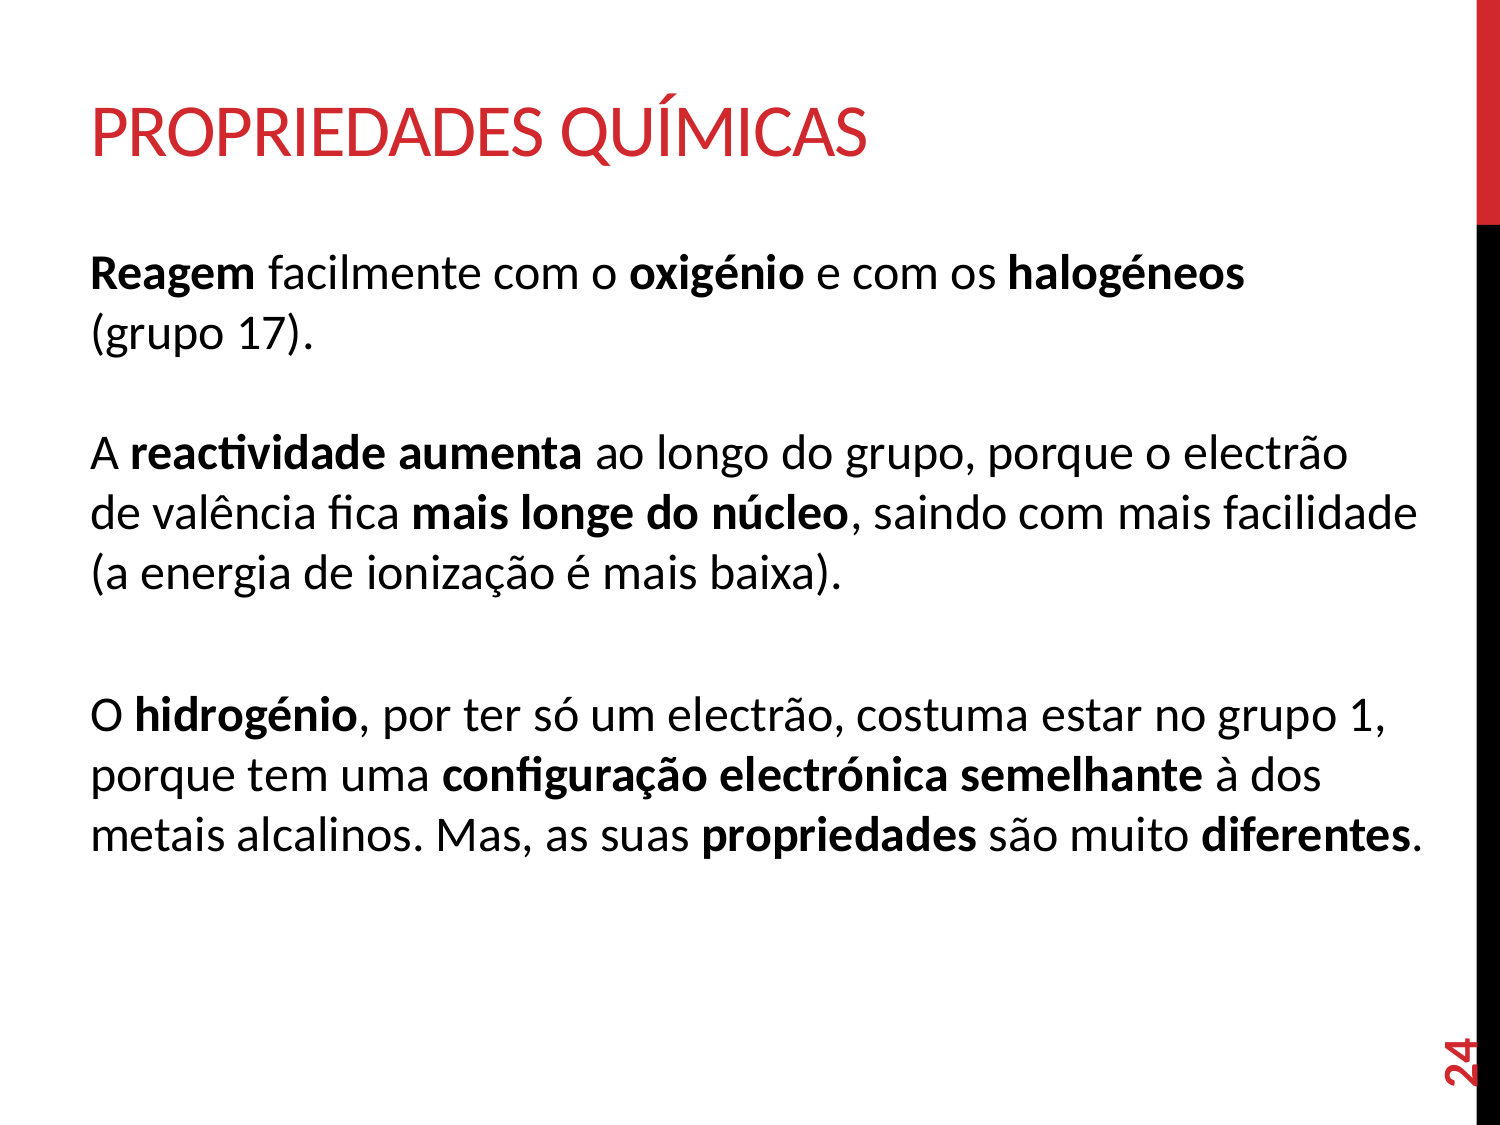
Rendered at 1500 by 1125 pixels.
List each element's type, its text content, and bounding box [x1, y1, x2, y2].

list Reagem facilmente com o oxigénio e com os halogéneos (grupo 17). A reactividade aumenta ao longo do grupo, porque o electrão de valência fica mais longe do núcleo, saindo com mais facilidade (a energia de ionização é mais baixa). O hidrogénio, por ter só um electrão, costuma estar no grupo 1, porque tem uma configuração electrónica semelhante à dos metais alcalinos. Mas, as suas propriedades são muito diferentes. [75, 231, 1447, 1005]
slide_number 24 [1427, 887, 1488, 1104]
text_box propriedades Químicas [75, 7, 1447, 179]
